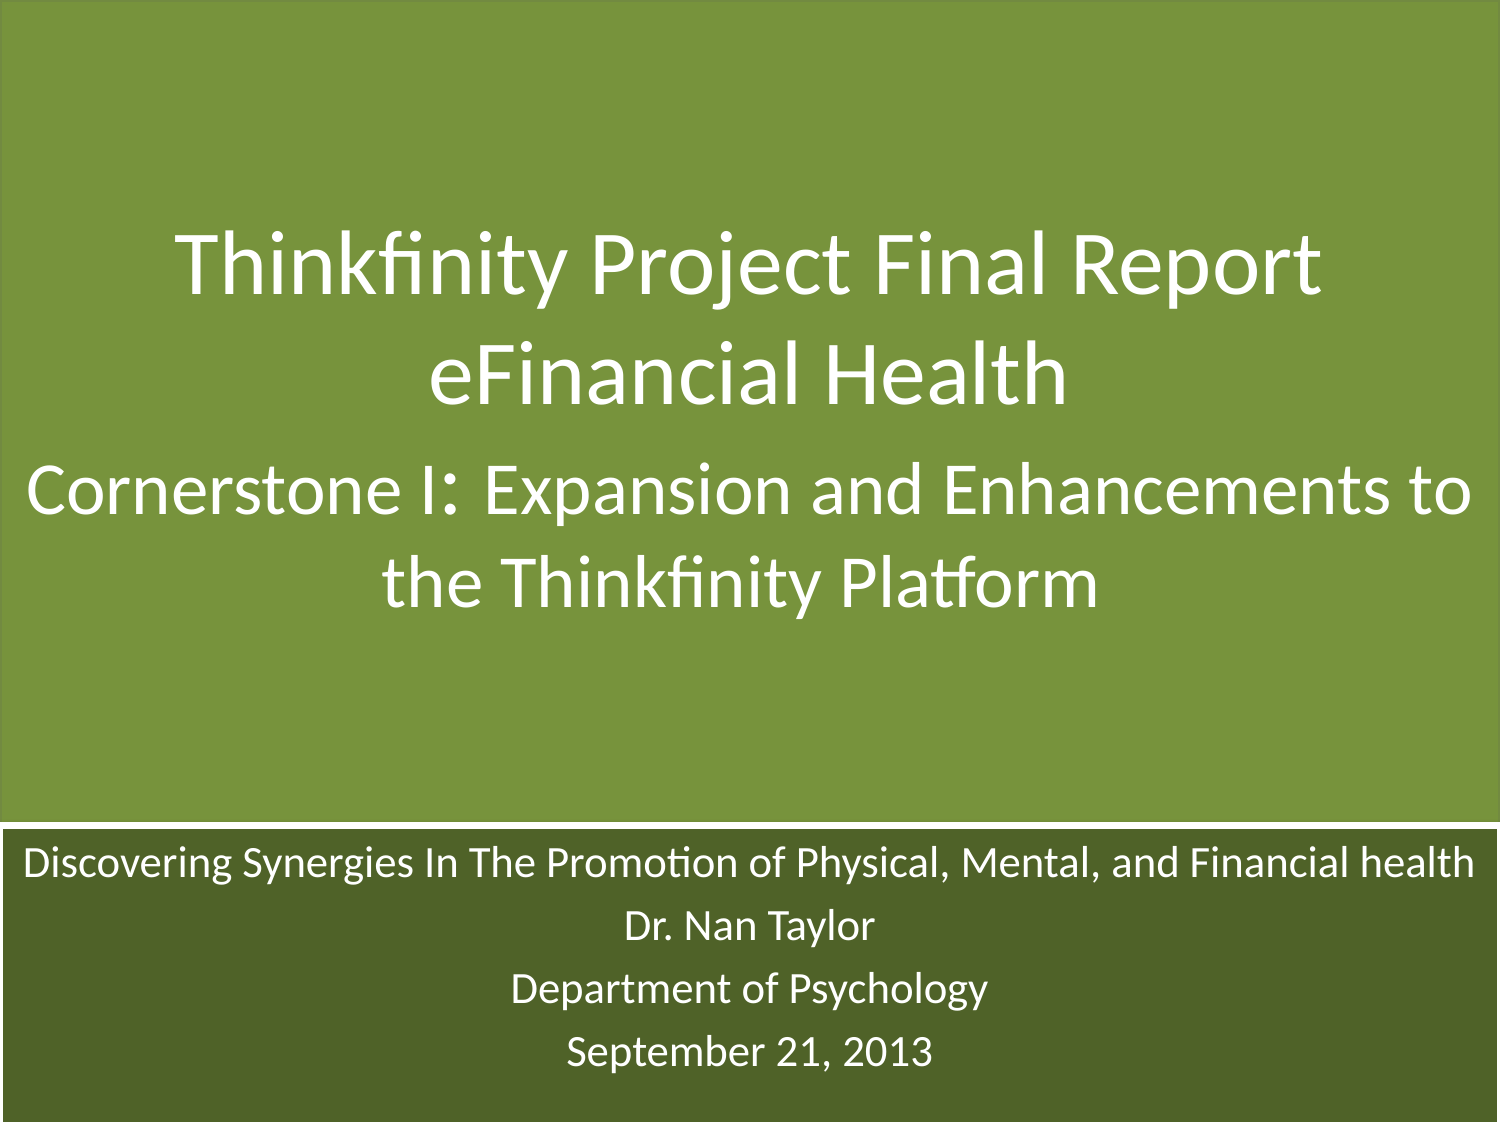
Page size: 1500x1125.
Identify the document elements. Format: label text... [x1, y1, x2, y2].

title Thinkfinity Project Final Report eFinancial Health Cornerstone I: Expansion and Enhancements to the Thinkfinity Platform [0, 0, 1500, 821]
subtitle Discovering Synergies In The Promotion of Physical, Mental, and Financial health Dr. Nan Taylor Department of Psychology September 21, 2013 [0, 822, 1500, 1125]
